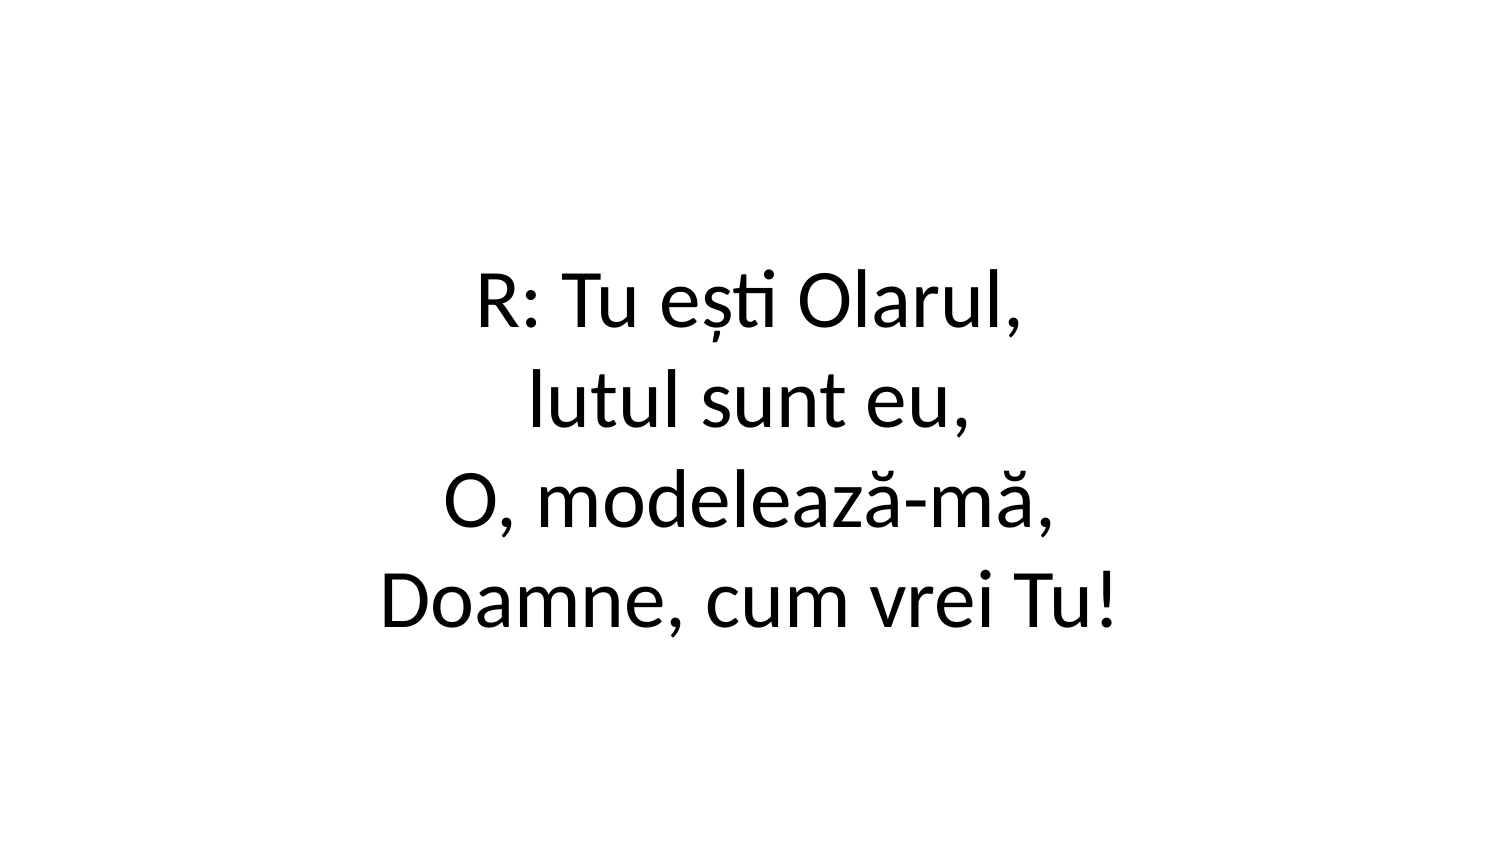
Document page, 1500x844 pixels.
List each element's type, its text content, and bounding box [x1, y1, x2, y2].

text_box R: Tu ești Olarul, lutul sunt eu, O, modelează-mă, Doamne, cum vrei Tu! [364, 192, 1136, 652]
